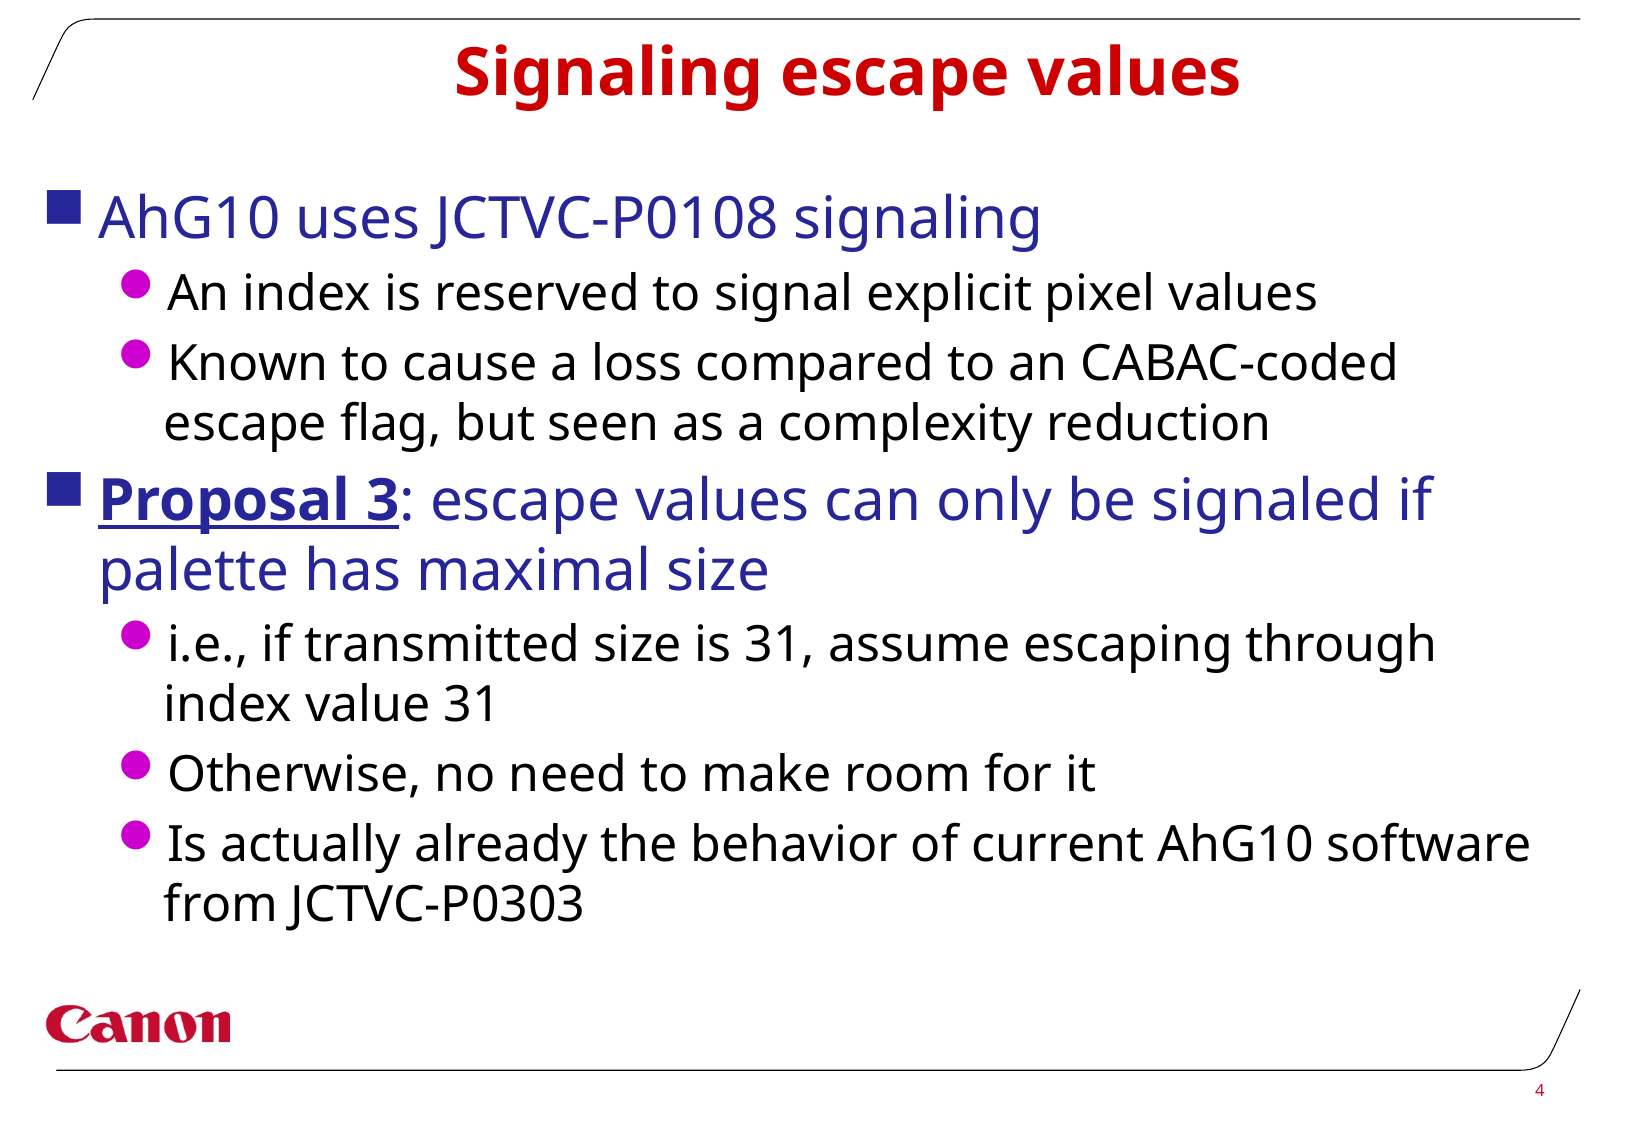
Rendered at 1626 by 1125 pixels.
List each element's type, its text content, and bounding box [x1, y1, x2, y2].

list AhG10 uses JCTVC-P0108 signaling An index is reserved to signal explicit pixel values Known to cause a loss compared to an CABAC-coded escape flag, but seen as a complexity reduction Proposal 3: escape values can only be signaled if palette has maximal size i.e., if transmitted size is 31, assume escaping through index value 31 Otherwise, no need to make room for it Is actually already the behavior of current AhG10 software from JCTVC-P0303 [27, 172, 1585, 1004]
picture [44, 1004, 232, 1043]
slide_number 4 [1414, 1063, 1545, 1103]
title Signaling escape values [151, 19, 1546, 119]
